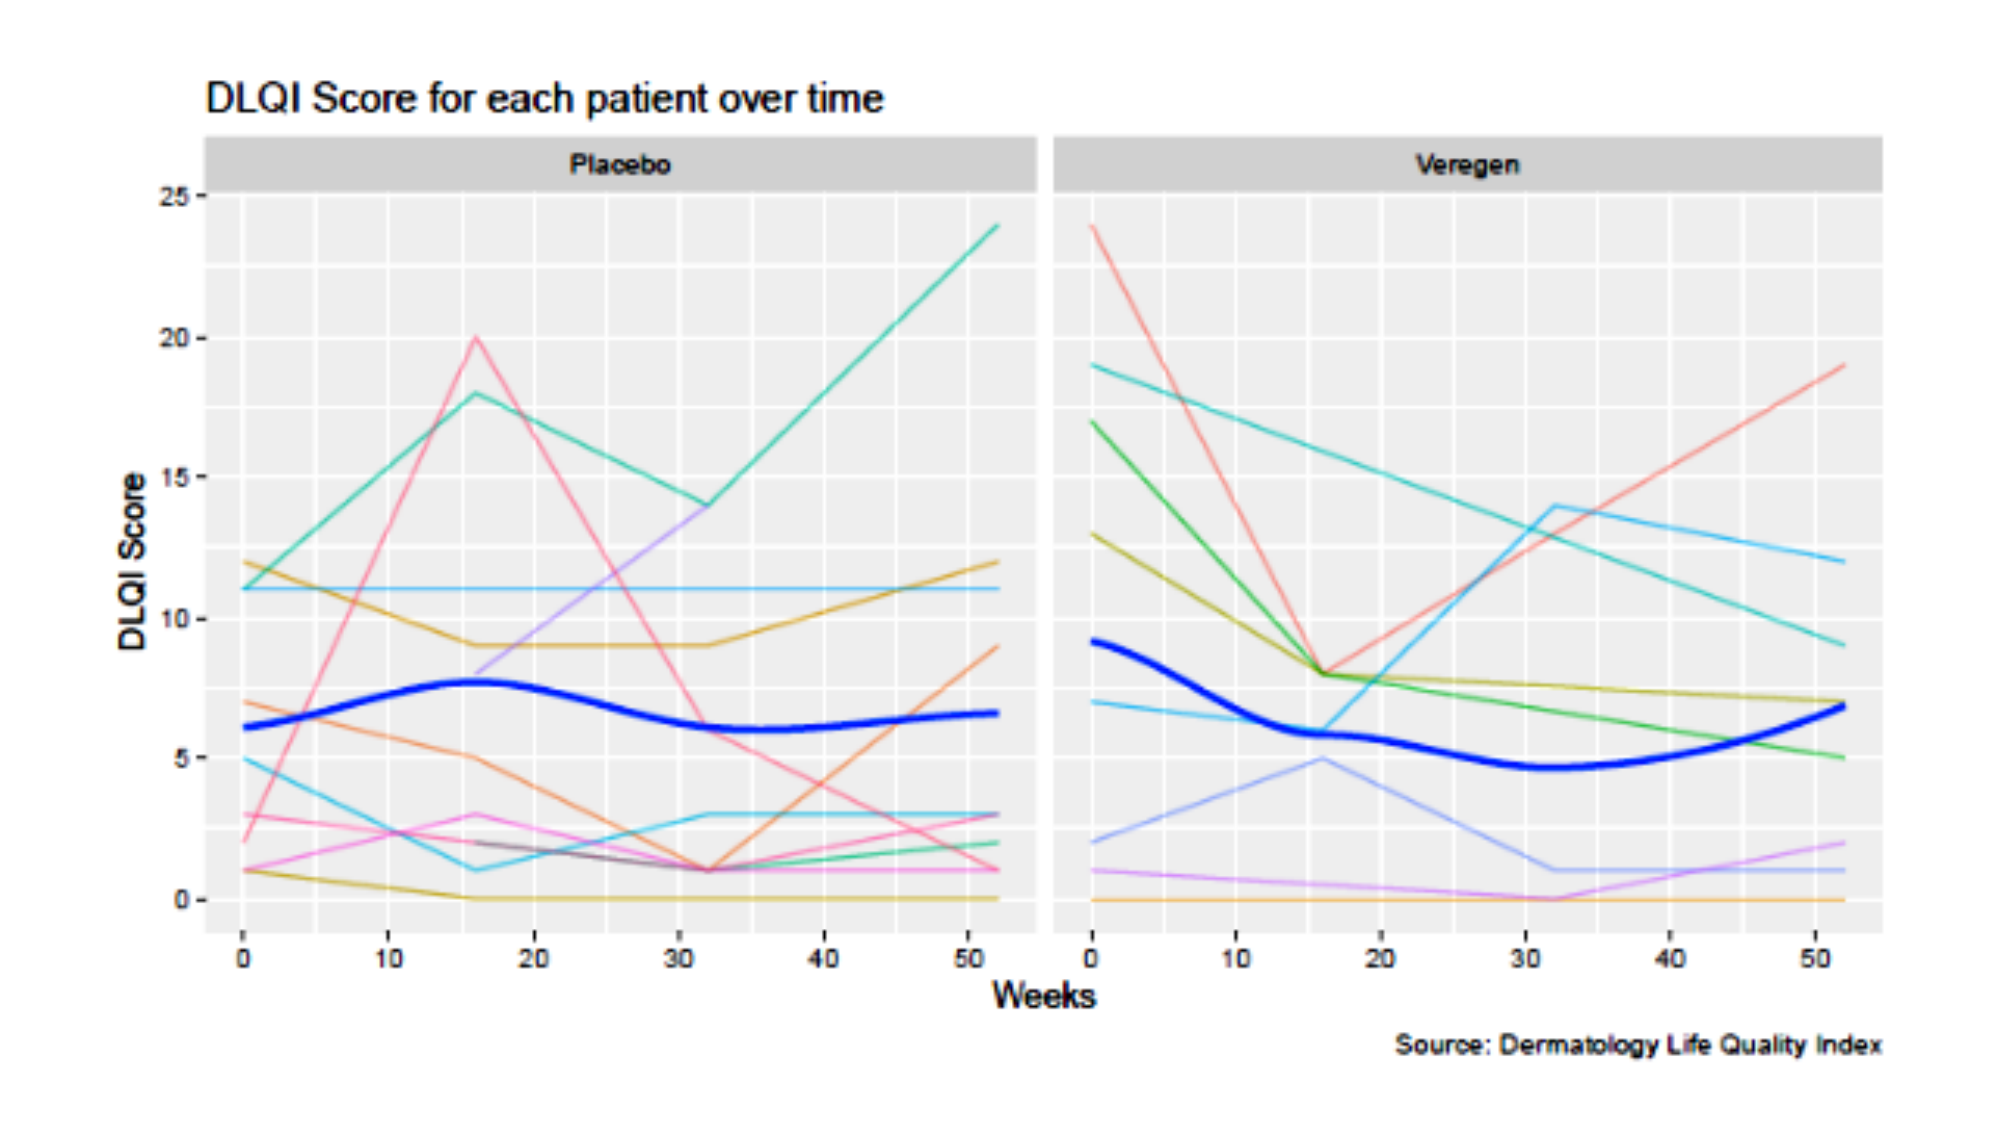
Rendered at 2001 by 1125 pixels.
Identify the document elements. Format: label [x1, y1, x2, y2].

picture [79, 51, 1943, 1081]
